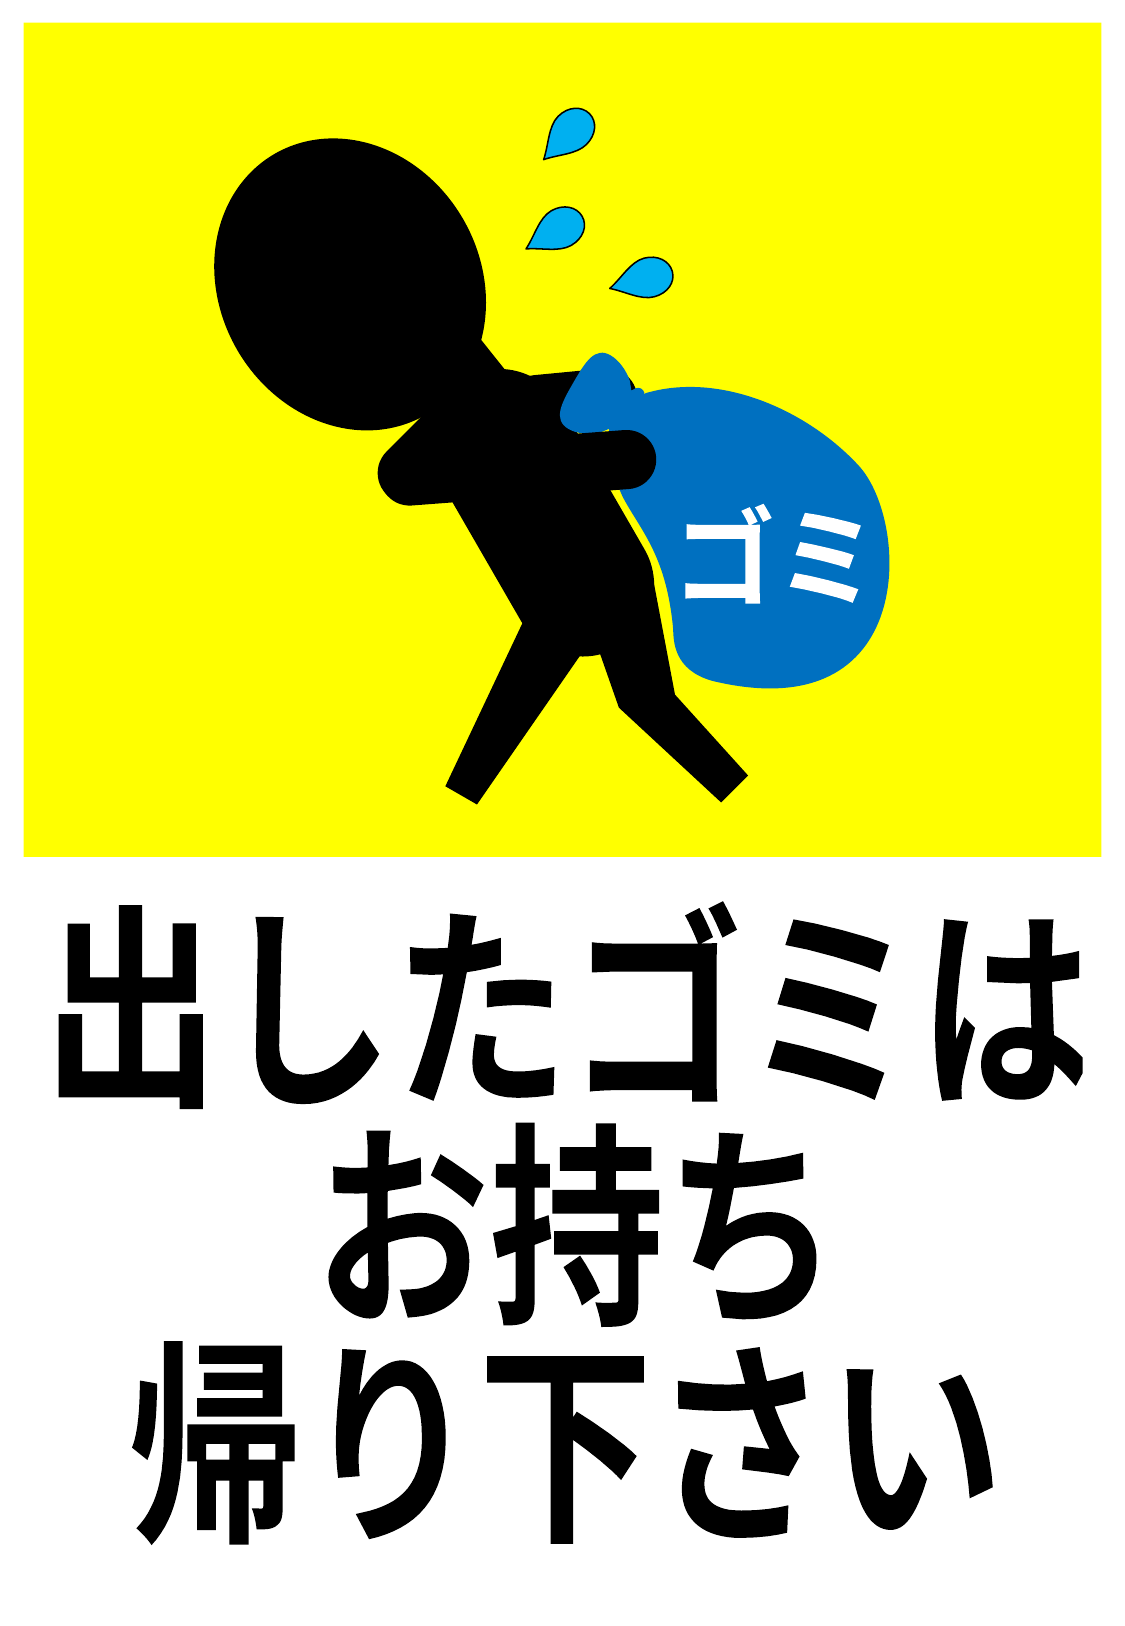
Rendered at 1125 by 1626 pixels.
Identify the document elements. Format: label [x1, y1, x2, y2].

text_box [21, 20, 1103, 859]
text_box [219, 116, 906, 813]
